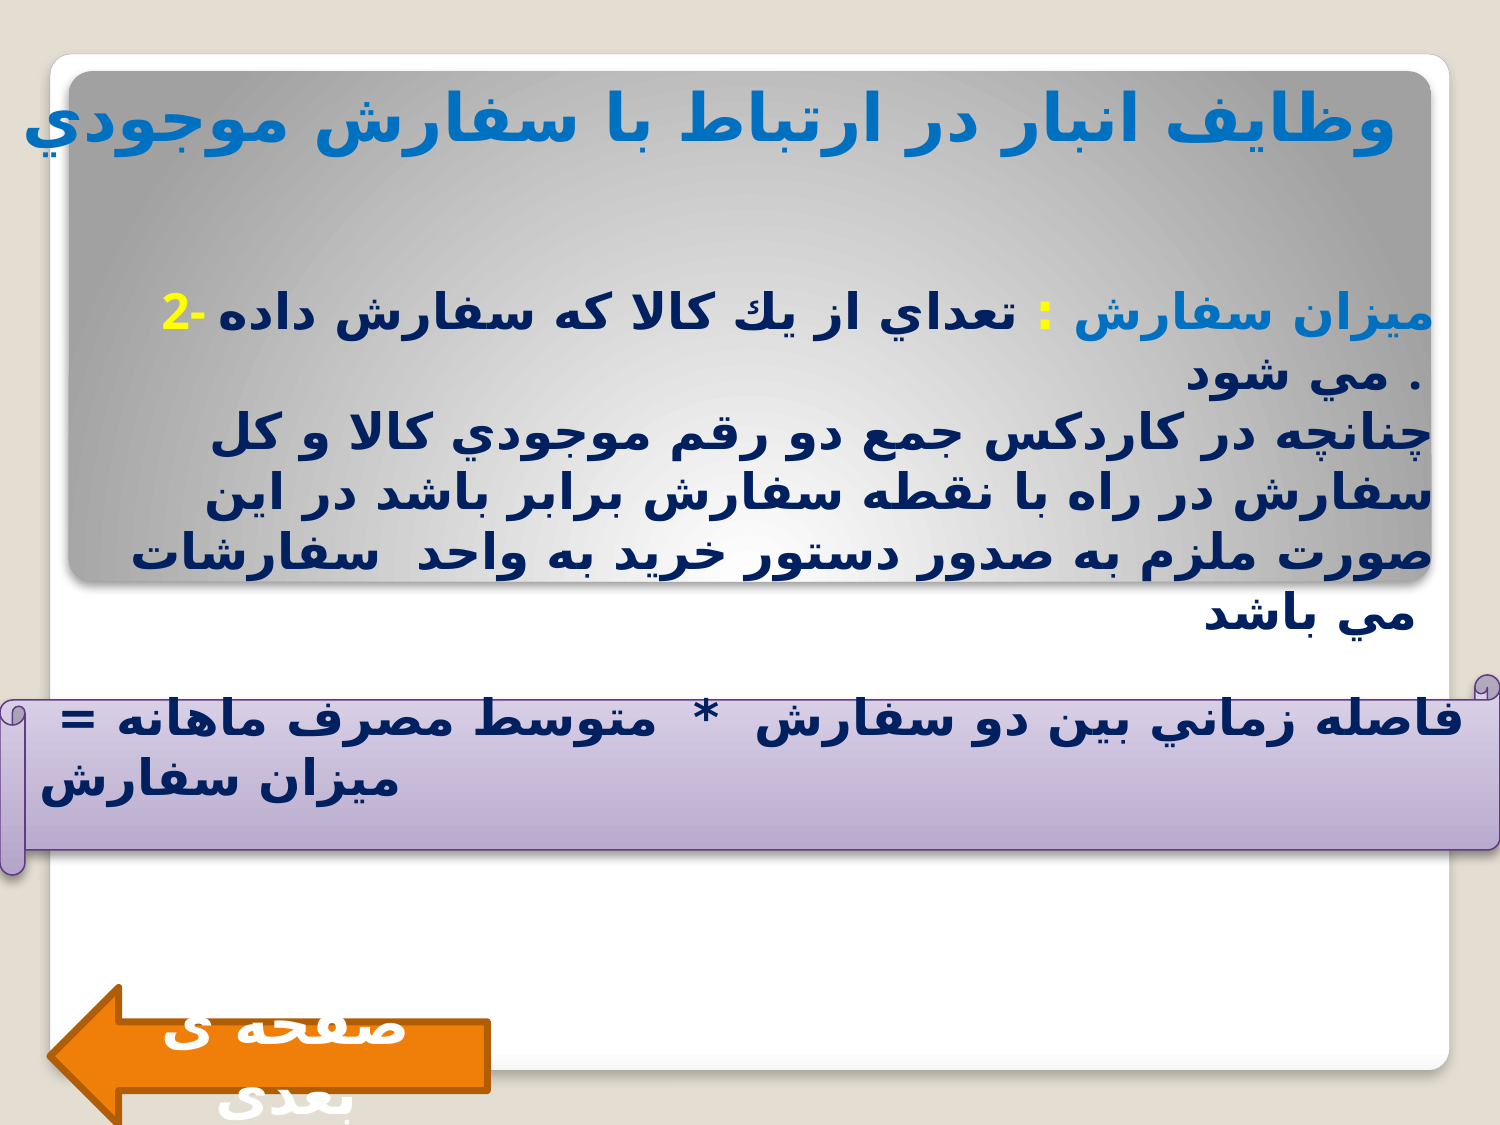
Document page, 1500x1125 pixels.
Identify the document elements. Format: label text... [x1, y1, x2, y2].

title وظايف انبار در ارتباط با سفارش موجودي [0, 0, 1500, 163]
text_box 2- ميزان سفارش : تعداي از يك كالا كه سفارش داده مي شود . چنانچه در كاردكس جمع دو رقم موجودي كالا و كل سفارش در راه با نقطه سفارش برابر باشد در اين صورت ملزم به صدور دستور خريد به واحد سفارشات مي باشد [62, 212, 1450, 648]
text_box فاصله زماني بين دو سفارش * متوسط مصرف ماهانه = ميزان سفارش [0, 674, 1500, 876]
text_box صفحه ی بعدی [46, 984, 491, 1125]
